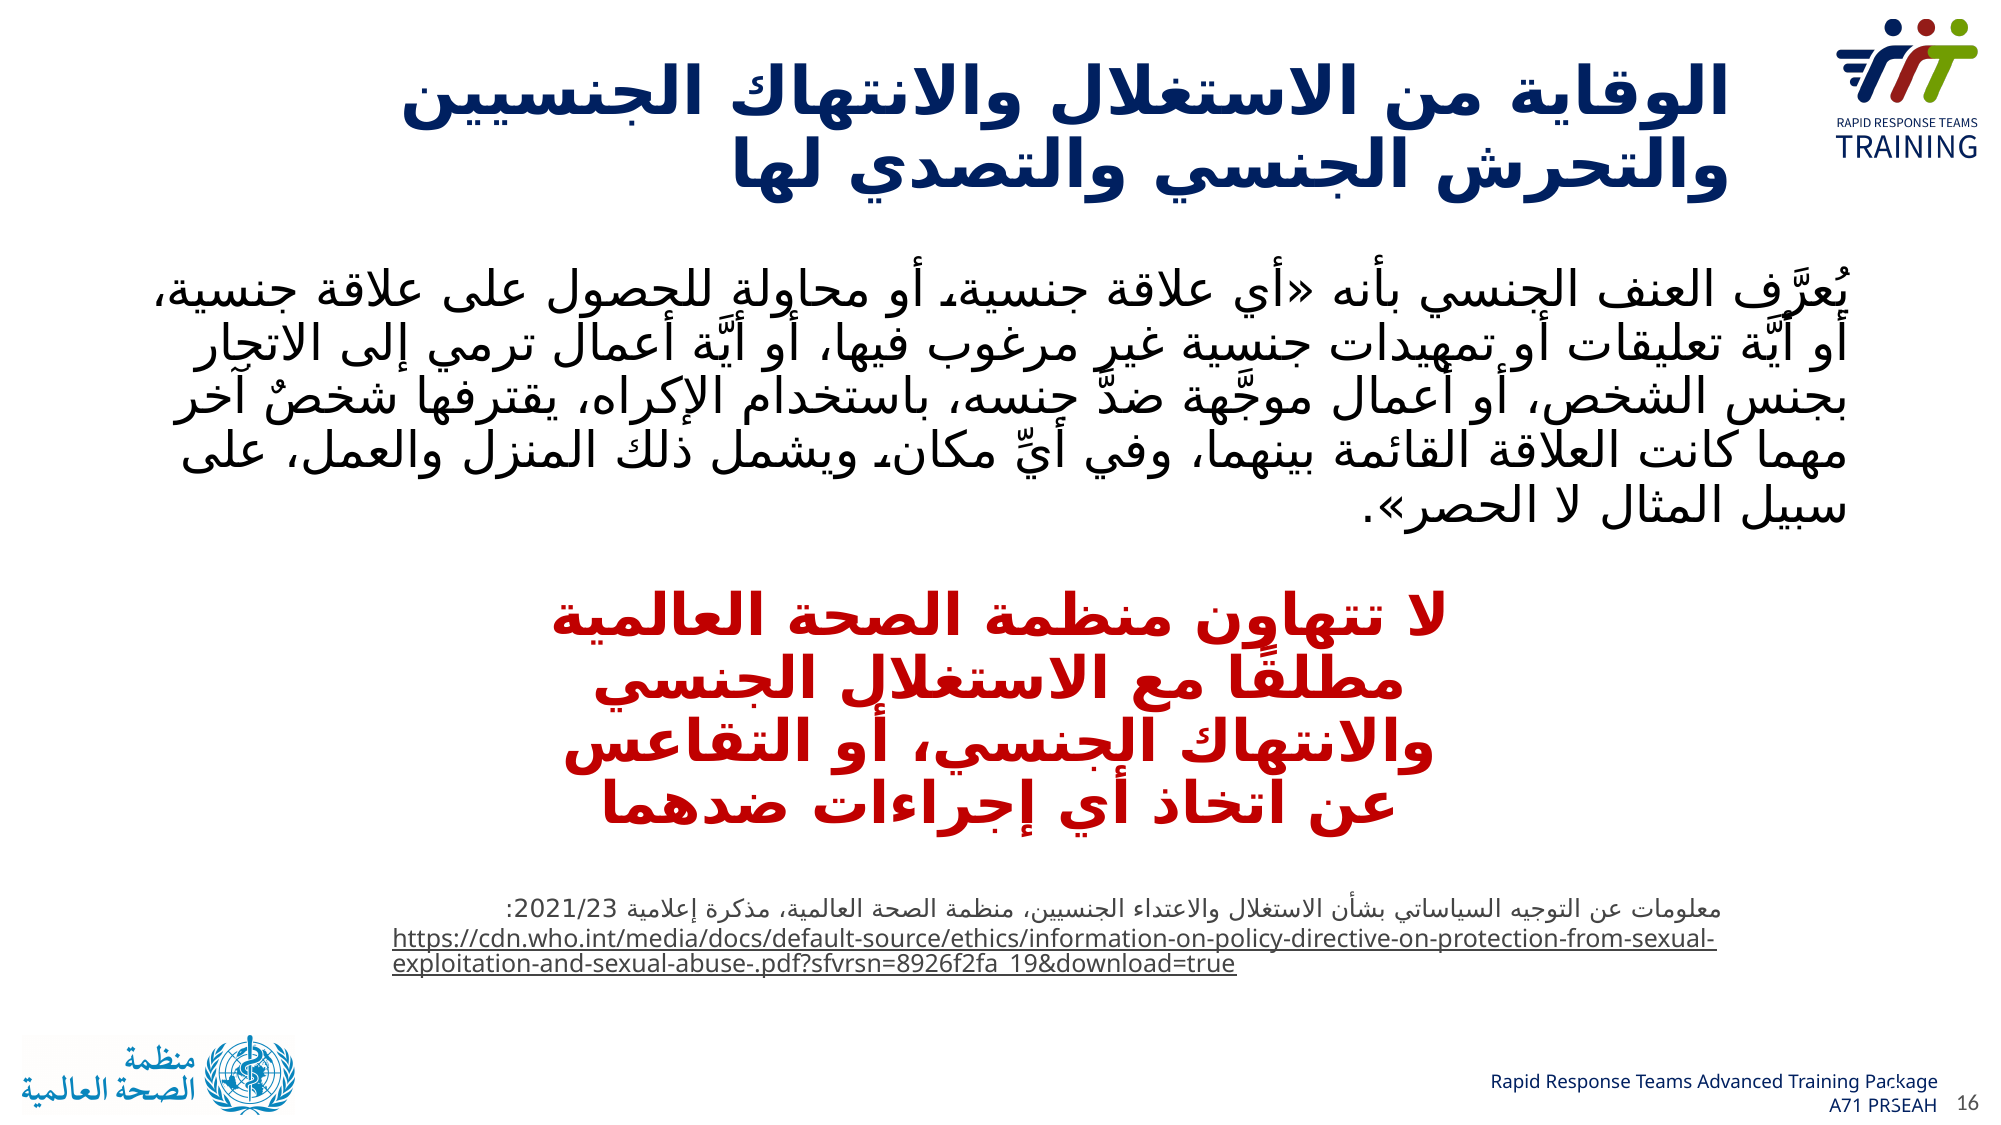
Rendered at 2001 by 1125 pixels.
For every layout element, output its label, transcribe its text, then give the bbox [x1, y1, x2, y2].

picture [1835, 19, 1978, 167]
text_box معلومات عن التوجيه السياساتي بشأن الاستغلال والاعتداء الجنسيين، منظمة الصحة العالمية، مذكرة إعلامية 2021/23: ​ https://cdn.who.int/media/docs/default-source/ethics/information-on-policy-directive-on-protection-from-sexual-exploitation-and-sexual-abuse-.pdf?sfvrsn=8926f2fa_19&download=true [384, 885, 1732, 994]
list يُعرَّف العنف الجنسي بأنه «أي علاقة جنسية، أو محاولة للحصول على علاقة جنسية، أو أيَّة تعليقات أو تمهيدات جنسية غير مرغوب فيها، أو أيَّة أعمال ترمي إلى الاتجار بجنس الشخص، أو أعمال موجَّهة ضدَّ جنسه، باستخدام الإكراه، يقترفها شخصٌ آخر مهما كانت العلاقة القائمة بينهما، وفي أيِّ مكان، ويشمل ذلك المنزل والعمل، على سبيل المثال لا الحصر». [143, 256, 1857, 992]
picture [22, 1035, 295, 1115]
title الوقاية من الاستغلال والانتهاك الجنسيين والتحرش الجنسي والتصدي لها [143, 45, 1742, 213]
slide_number 16 [1882, 1037, 1930, 1092]
picture [252, 1050, 258, 1059]
text_box لا تتهاون منظمة الصحة العالمية مطلقًا مع الاستغلال الجنسي والانتهاك الجنسي، أو التقاعس عن اتخاذ أي إجراءات ضدهما [510, 579, 1489, 843]
